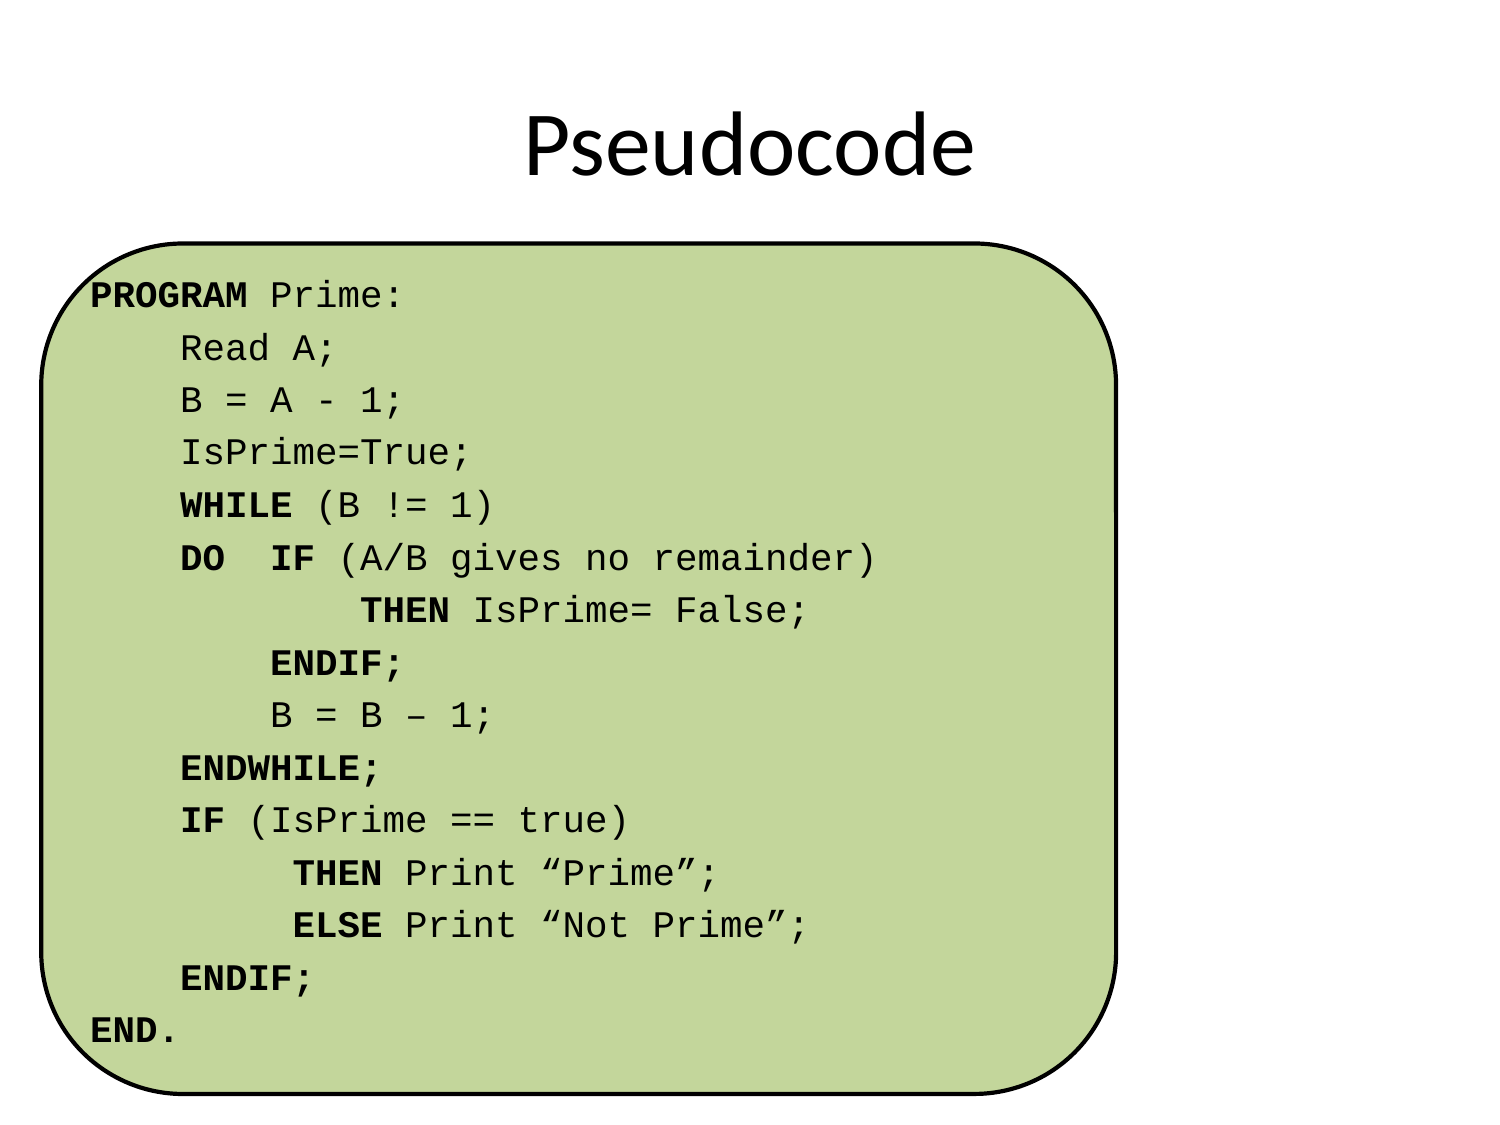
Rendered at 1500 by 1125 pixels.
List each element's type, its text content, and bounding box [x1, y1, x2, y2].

title Pseudocode [75, 45, 1425, 233]
list PROGRAM Prime: Read A; B = A - 1; IsPrime=True; WHILE (B != 1) DO IF (A/B gives no remainder) THEN IsPrime= False; ENDIF; B = B – 1; ENDWHILE; IF (IsPrime == true) THEN Print “Prime”; ELSE Print “Not Prime”; ENDIF; END. [75, 262, 1317, 1005]
text_box [39, 290, 1109, 1097]
text_box [108, 241, 1049, 262]
